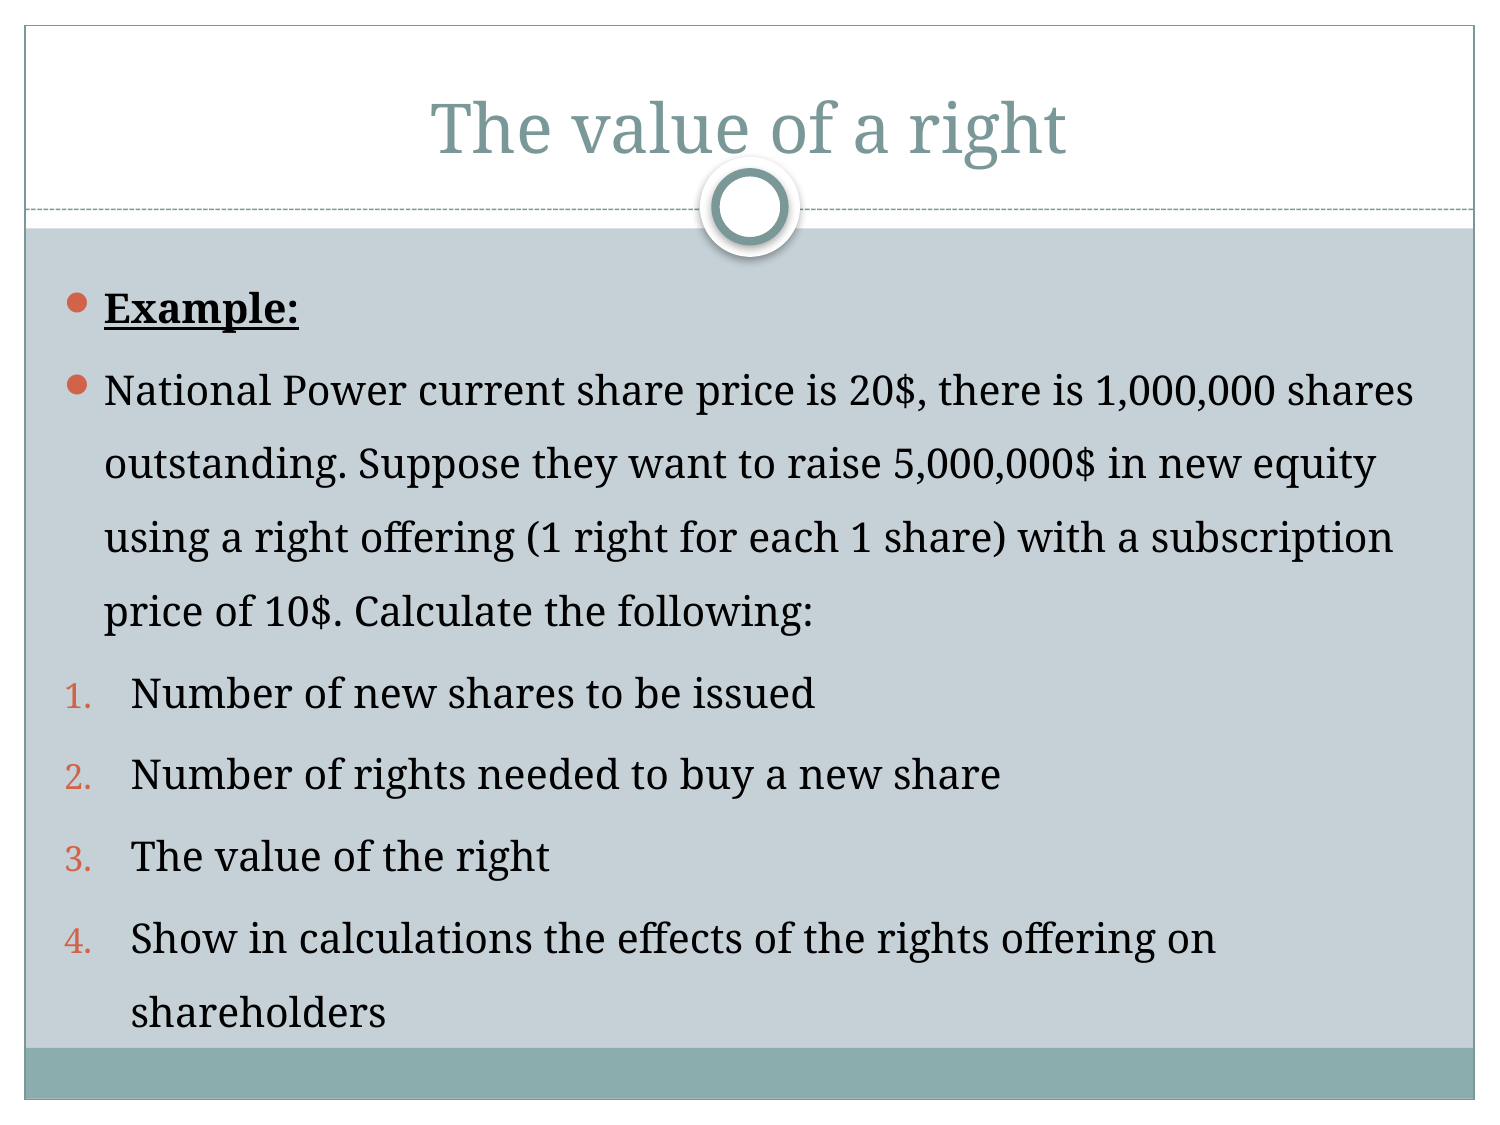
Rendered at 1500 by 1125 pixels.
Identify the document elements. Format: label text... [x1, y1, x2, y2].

title The value of a right [50, 50, 1450, 175]
list Example: National Power current share price is 20$, there is 1,000,000 shares outstanding. Suppose they want to raise 5,000,000$ in new equity using a right offering (1 right for each 1 share) with a subscription price of 10$. Calculate the following: Number of new shares to be issued Number of rights needed to buy a new share The value of the right Show in calculations the effects of the rights offering on shareholders [49, 250, 1445, 1050]
